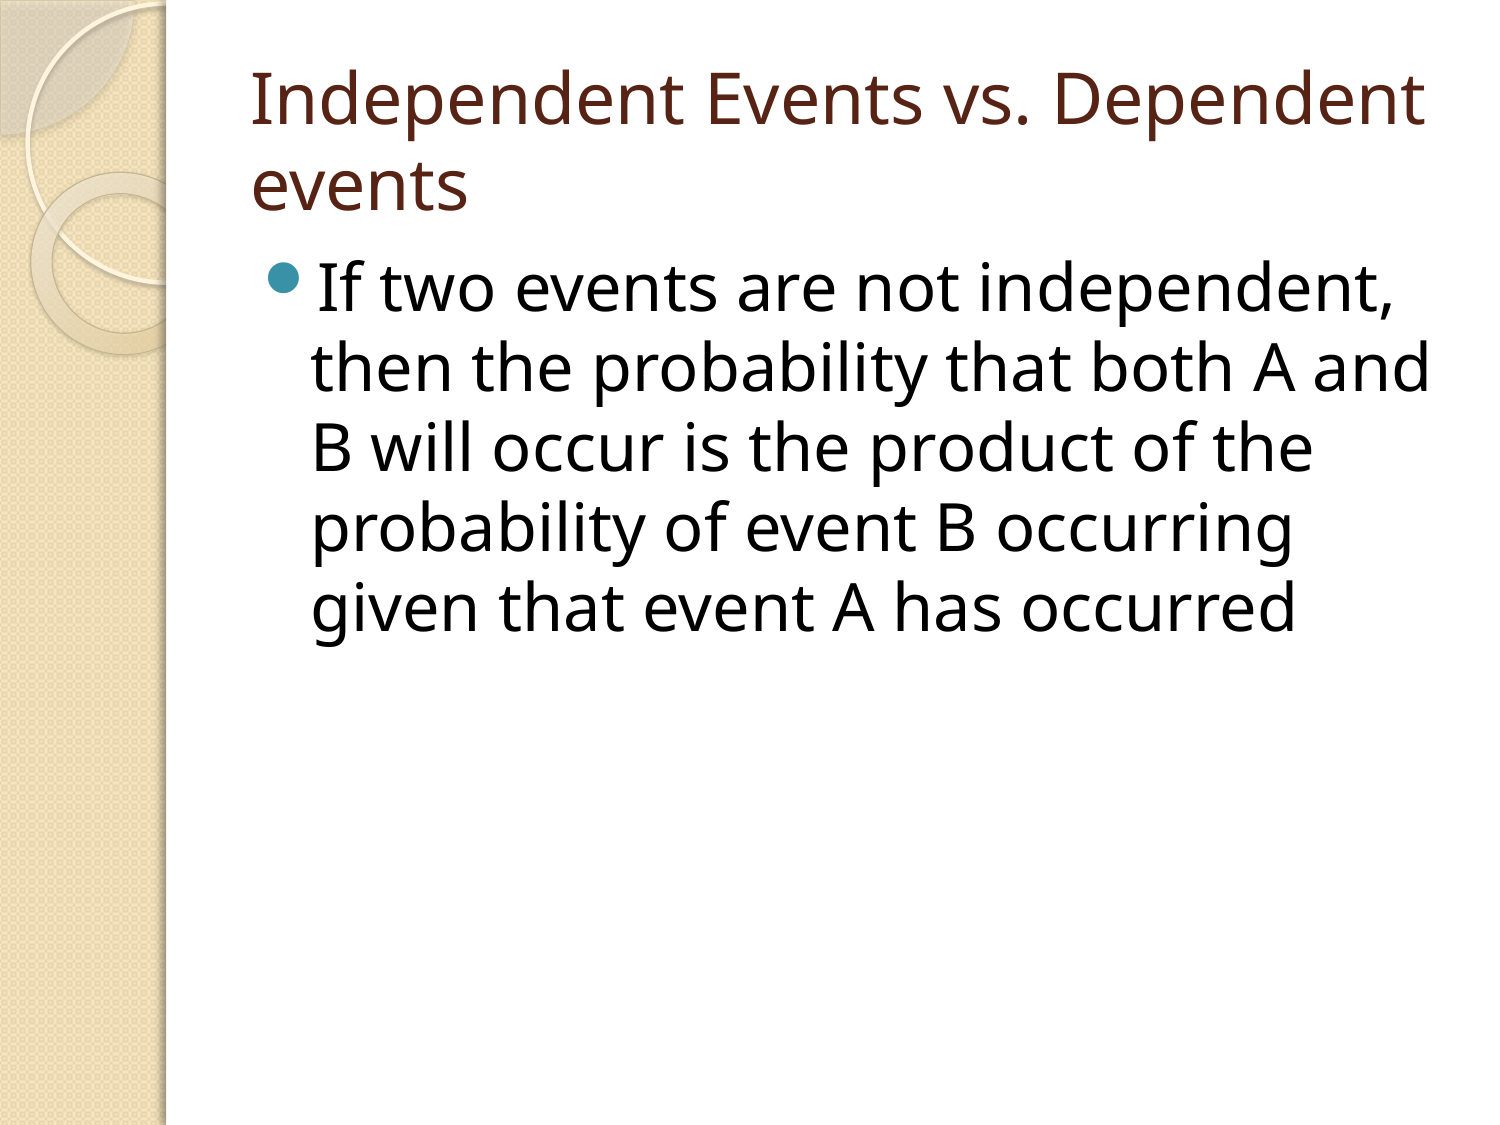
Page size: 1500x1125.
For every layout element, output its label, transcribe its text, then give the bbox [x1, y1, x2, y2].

title Independent Events vs. Dependent events [235, 45, 1466, 233]
list If two events are not independent, then the probability that both A and B will occur is the product of the probability of event B occurring given that event A has occurred [235, 237, 1466, 1025]
